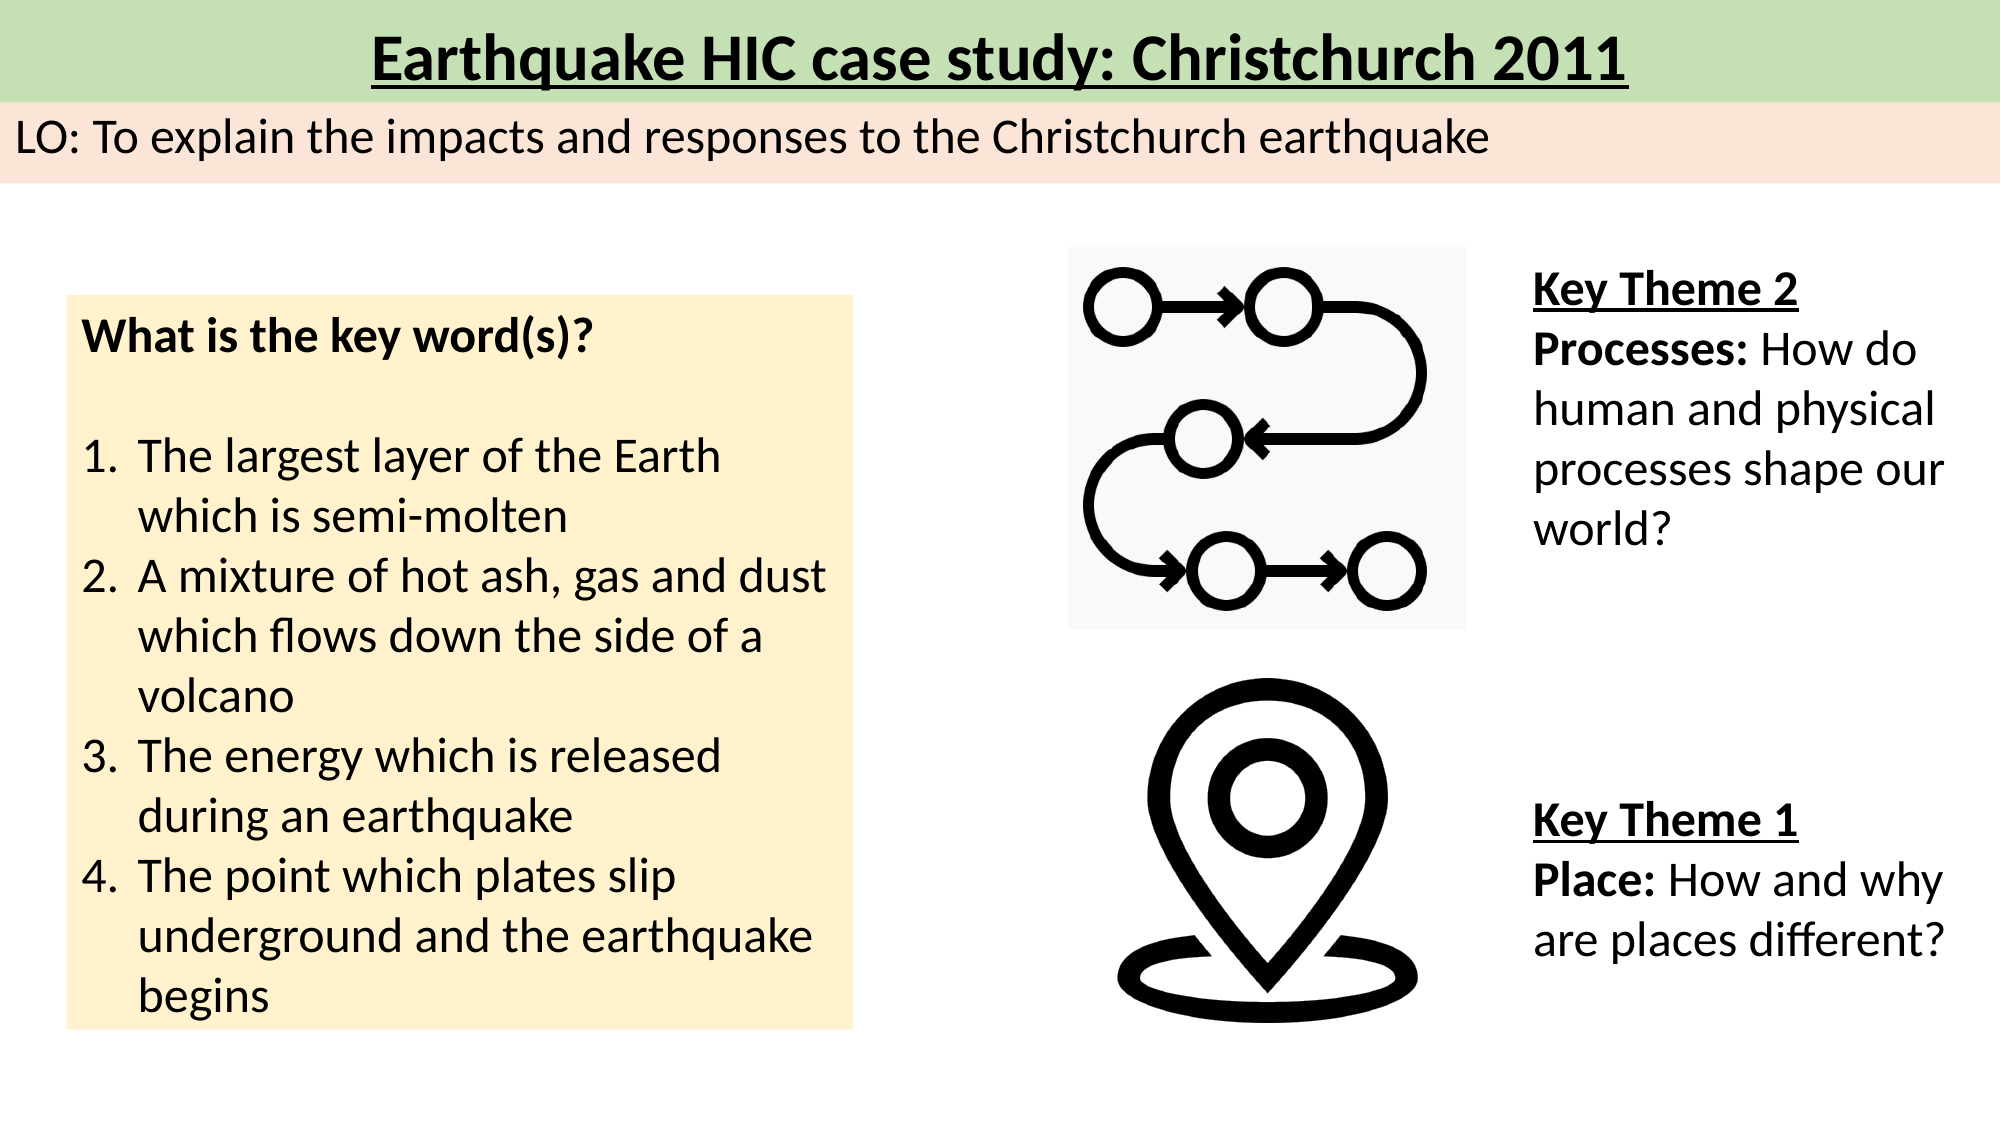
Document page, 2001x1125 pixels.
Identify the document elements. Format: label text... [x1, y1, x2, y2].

subtitle LO: To explain the impacts and responses to the Christchurch earthquake [0, 102, 2000, 184]
text_box What is the key word(s)? The largest layer of the Earth which is semi-molten A mixture of hot ash, gas and dust which flows down the side of a volcano The energy which is released during an earthquake The point which plates slip underground and the earthquake begins [66, 294, 854, 1030]
picture [1068, 247, 1467, 630]
text_box Key Theme 1 Place: How and why are places different? [1518, 778, 2000, 974]
text_box Key Theme 2 Processes: How do human and physical processes shape our world? [1518, 247, 2000, 563]
title Earthquake HIC case study: Christchurch 2011 [0, 0, 2000, 102]
picture [1117, 678, 1418, 1023]
